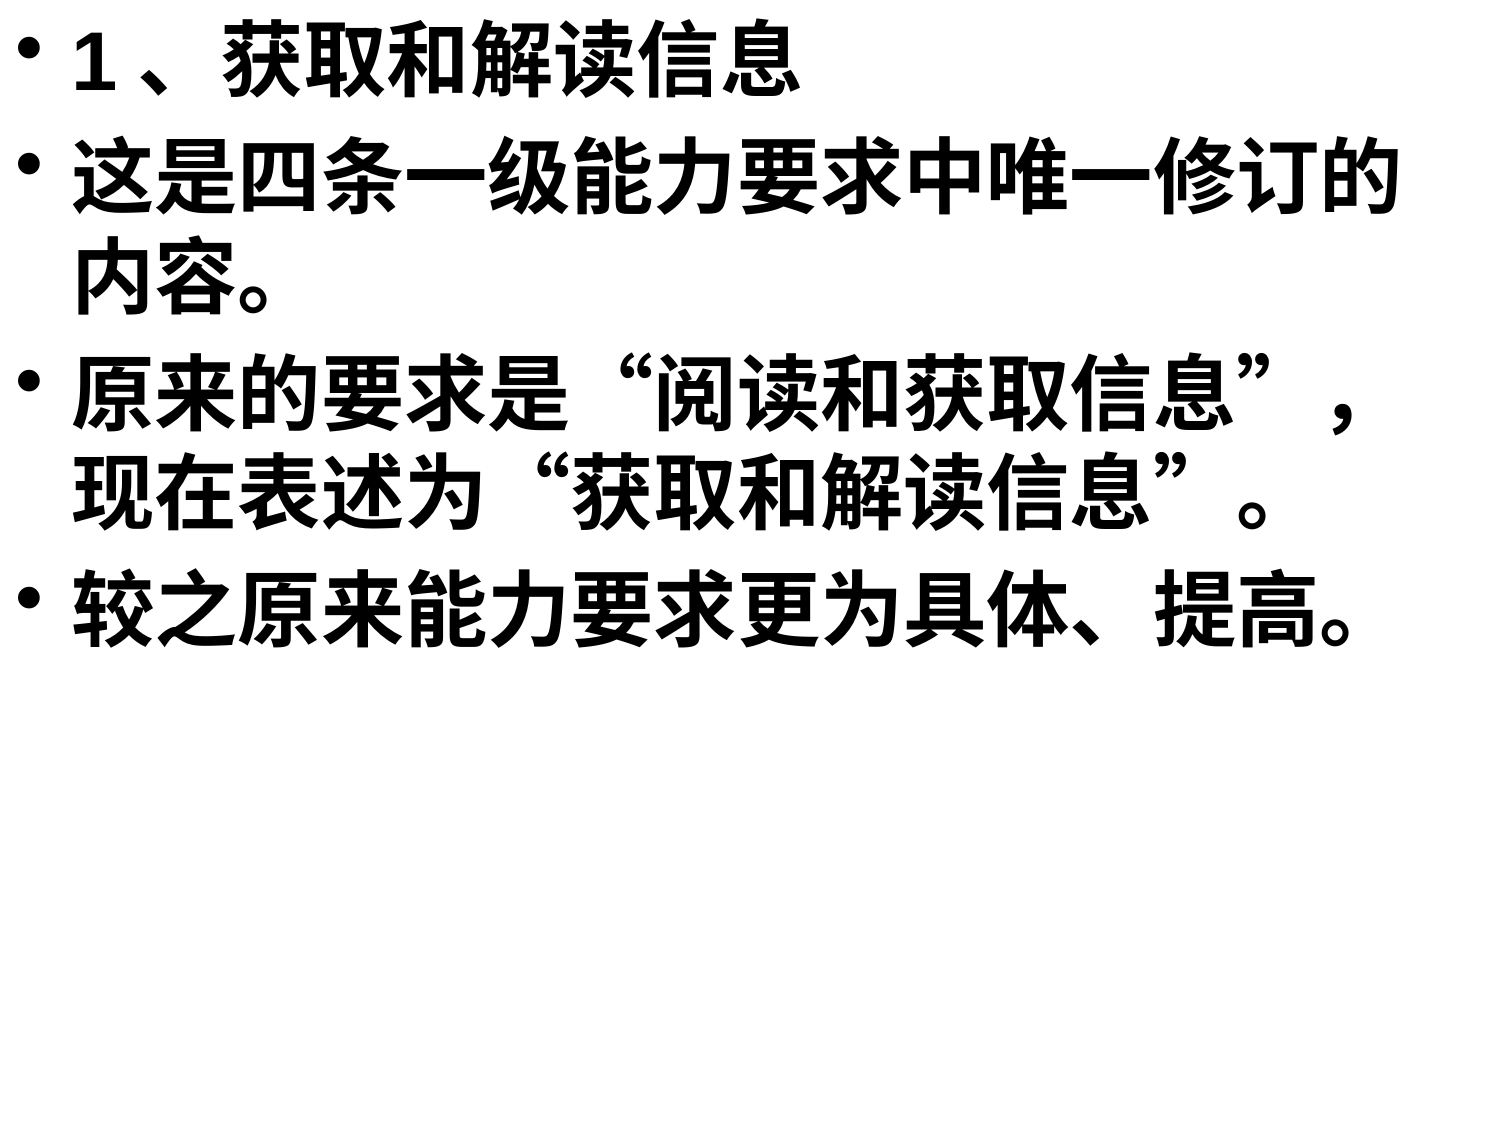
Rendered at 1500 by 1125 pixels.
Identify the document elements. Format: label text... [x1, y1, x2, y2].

list 1、获取和解读信息 这是四条一级能力要求中唯一修订的内容。 原来的要求是“阅读和获取信息”，现在表述为“获取和解读信息”。 较之原来能力要求更为具体、提高。 [0, 0, 1500, 1125]
